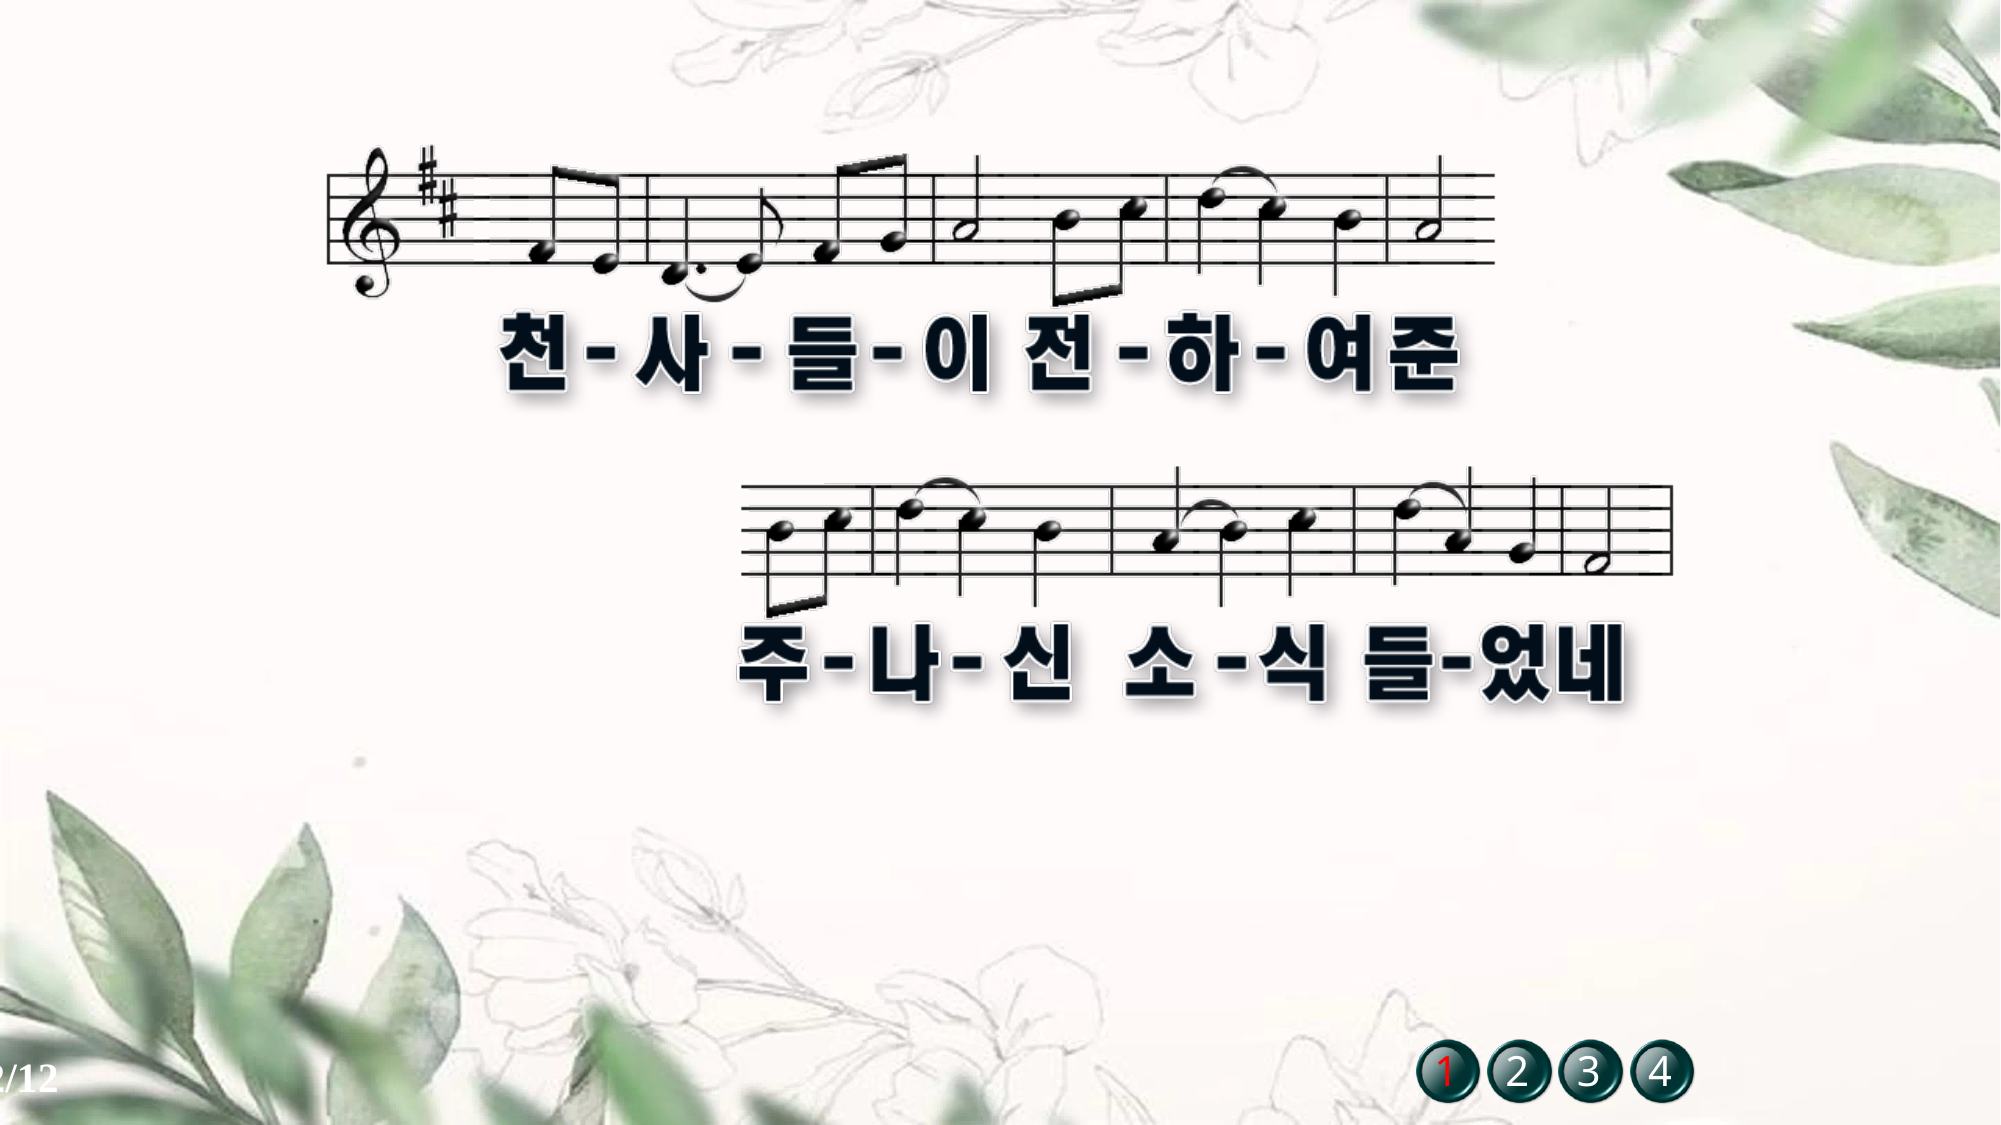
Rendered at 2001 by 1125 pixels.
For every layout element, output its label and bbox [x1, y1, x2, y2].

text_box [1627, 1035, 1697, 1106]
text_box [1484, 1035, 1555, 1106]
picture [0, 0, 2001, 1125]
text_box [1555, 1035, 1626, 1106]
text_box [1413, 1035, 1484, 1106]
